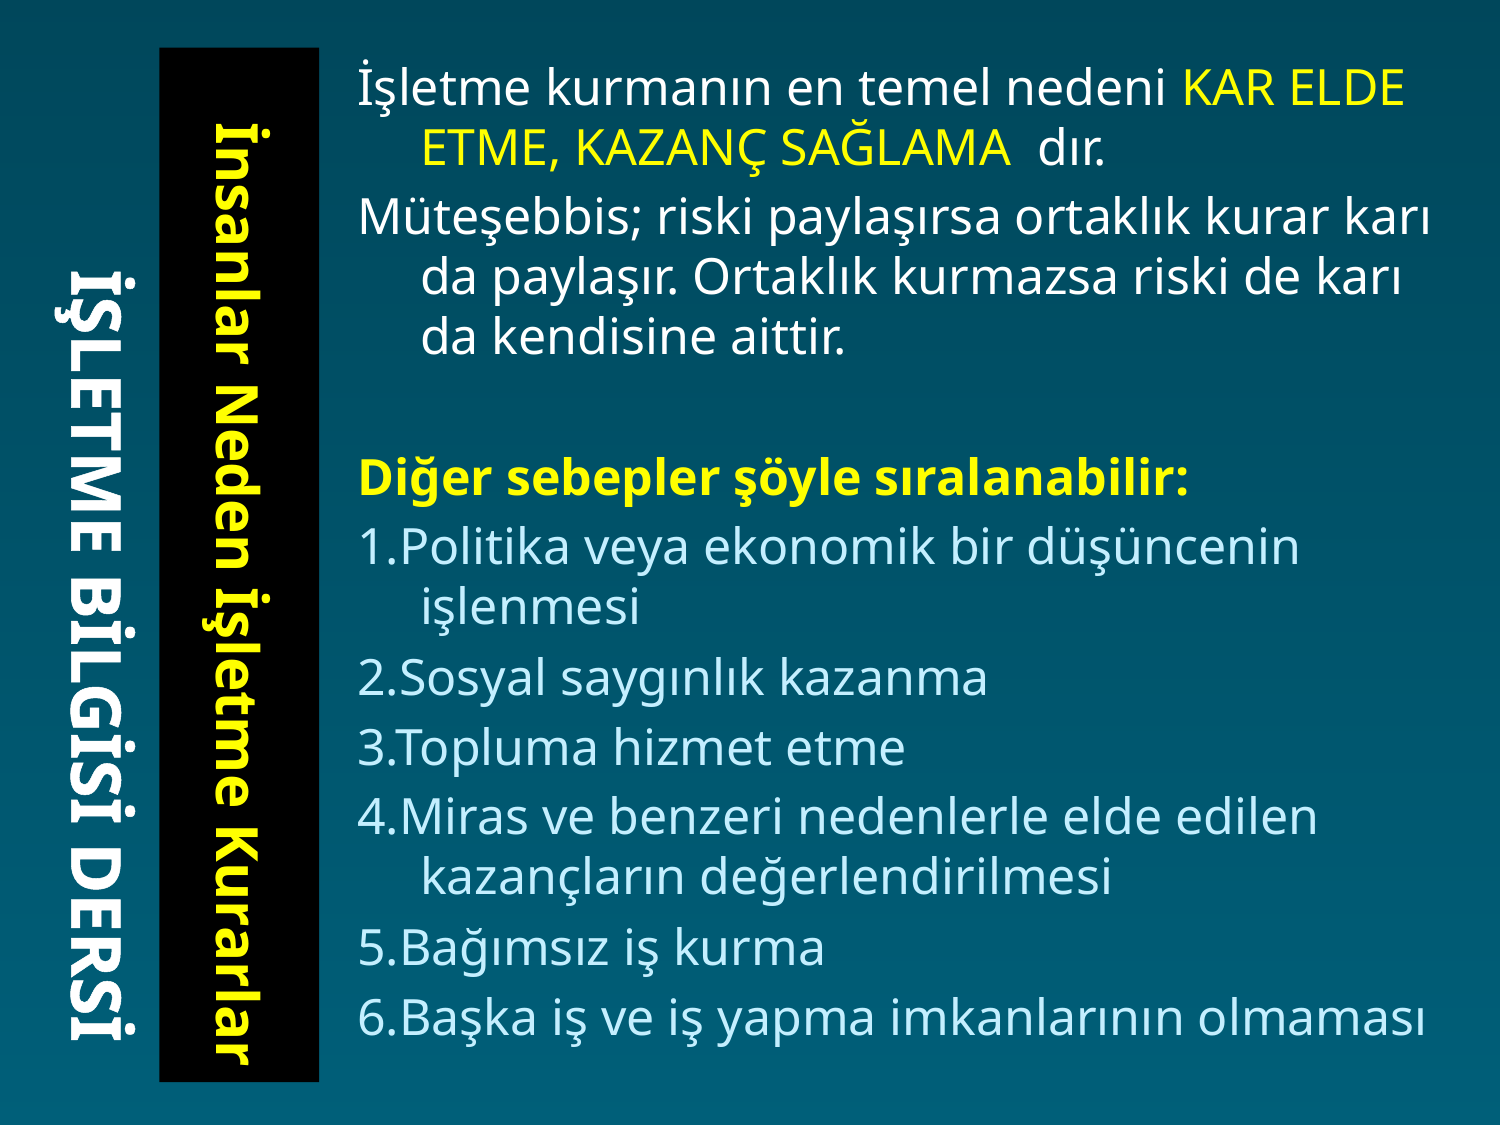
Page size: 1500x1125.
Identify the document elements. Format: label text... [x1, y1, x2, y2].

list İşletme kurmanın en temel nedeni KAR ELDE ETME, KAZANÇ SAĞLAMA dır. Müteşebbis; riski paylaşırsa ortaklık kurar karı da paylaşır. Ortaklık kurmazsa riski de karı da kendisine aittir. Diğer sebepler şöyle sıralanabilir: 1.Politika veya ekonomik bir düşüncenin işlenmesi 2.Sosyal saygınlık kazanma 3.Topluma hizmet etme 4.Miras ve benzeri nedenlerle elde edilen kazançların değerlendirilmesi 5.Bağımsız iş kurma 6.Başka iş ve iş yapma imkanlarının olmaması [331, 47, 1457, 1083]
list İnsanlar Neden İşletme Kurarlar [158, 47, 320, 1083]
title İŞLETME BİLGİSİ DERSİ [40, 47, 148, 1058]
